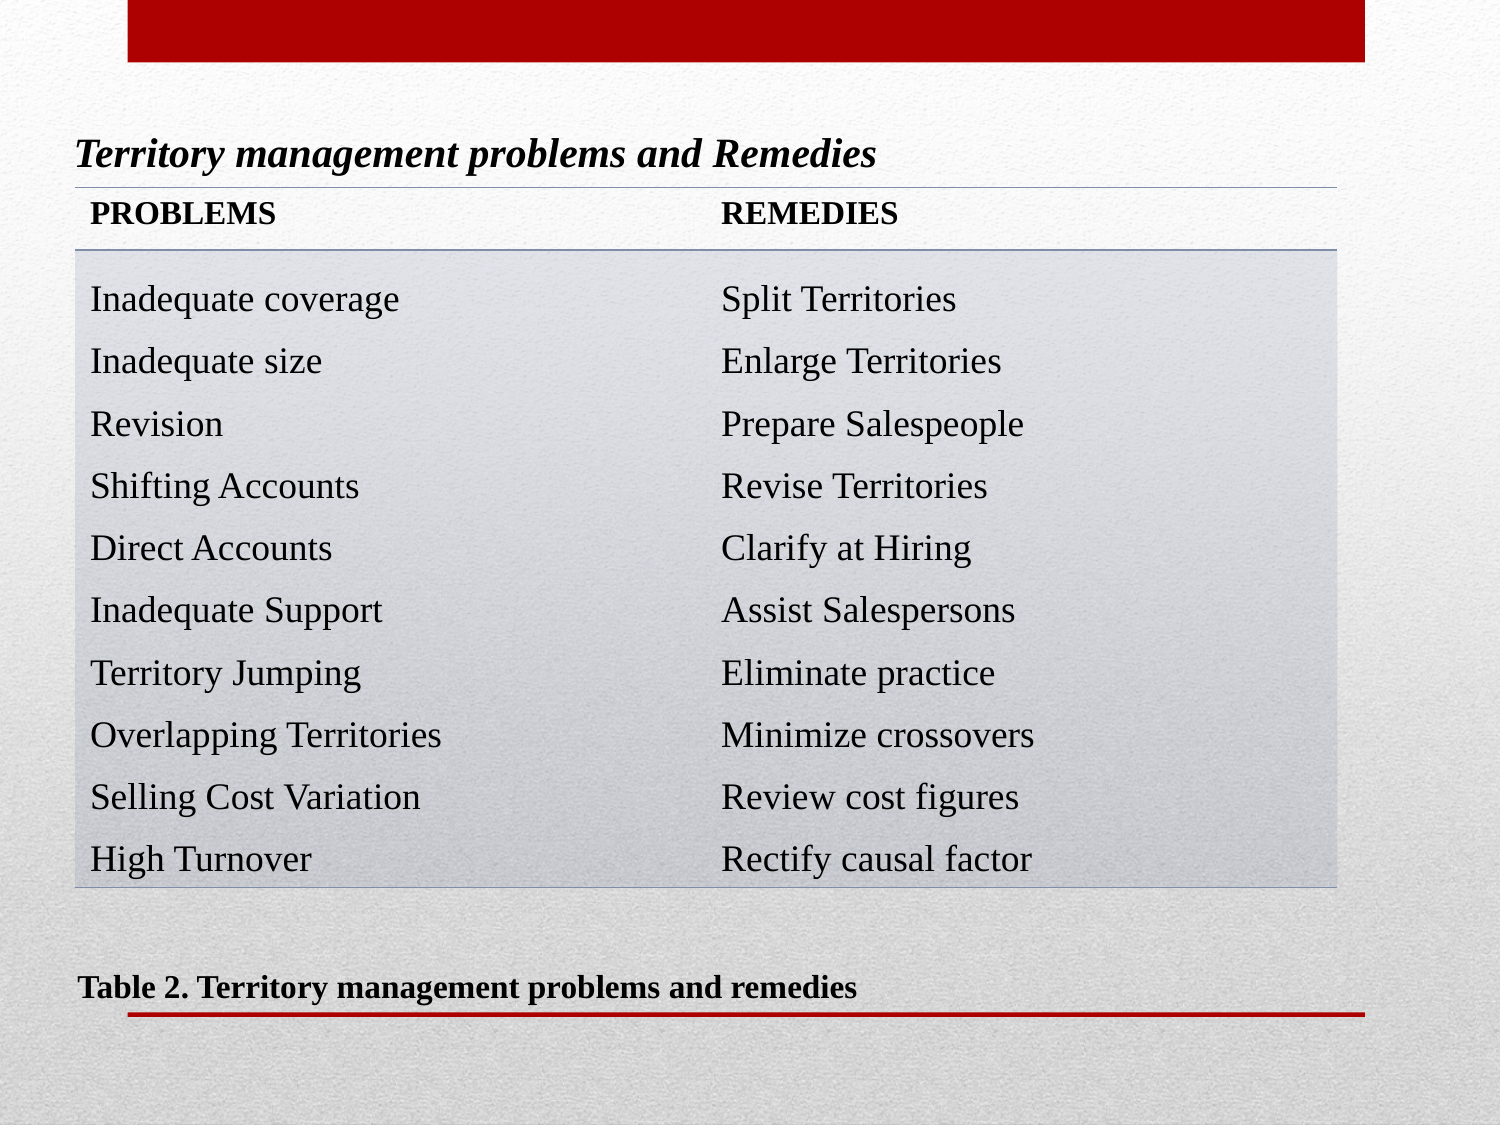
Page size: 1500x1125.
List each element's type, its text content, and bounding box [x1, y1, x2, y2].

table_header PROBLEMS [75, 188, 706, 249]
table_header REMEDIES [706, 188, 1337, 249]
table_cell Split Territories Enlarge Territories Prepare Salespeople Revise Territories Clarify at Hiring Assist Salespersons Eliminate practice Minimize crossovers Review cost figures Rectify causal factor [706, 251, 1337, 887]
list Territory management problems and Remedies [37, 112, 1463, 925]
title Table 2. Territory management problems and remedies [62, 937, 1238, 1013]
table_cell Inadequate coverage Inadequate size Revision Shifting Accounts Direct Accounts Inadequate Support Territory Jumping Overlapping Territories Selling Cost Variation High Turnover [75, 251, 706, 887]
